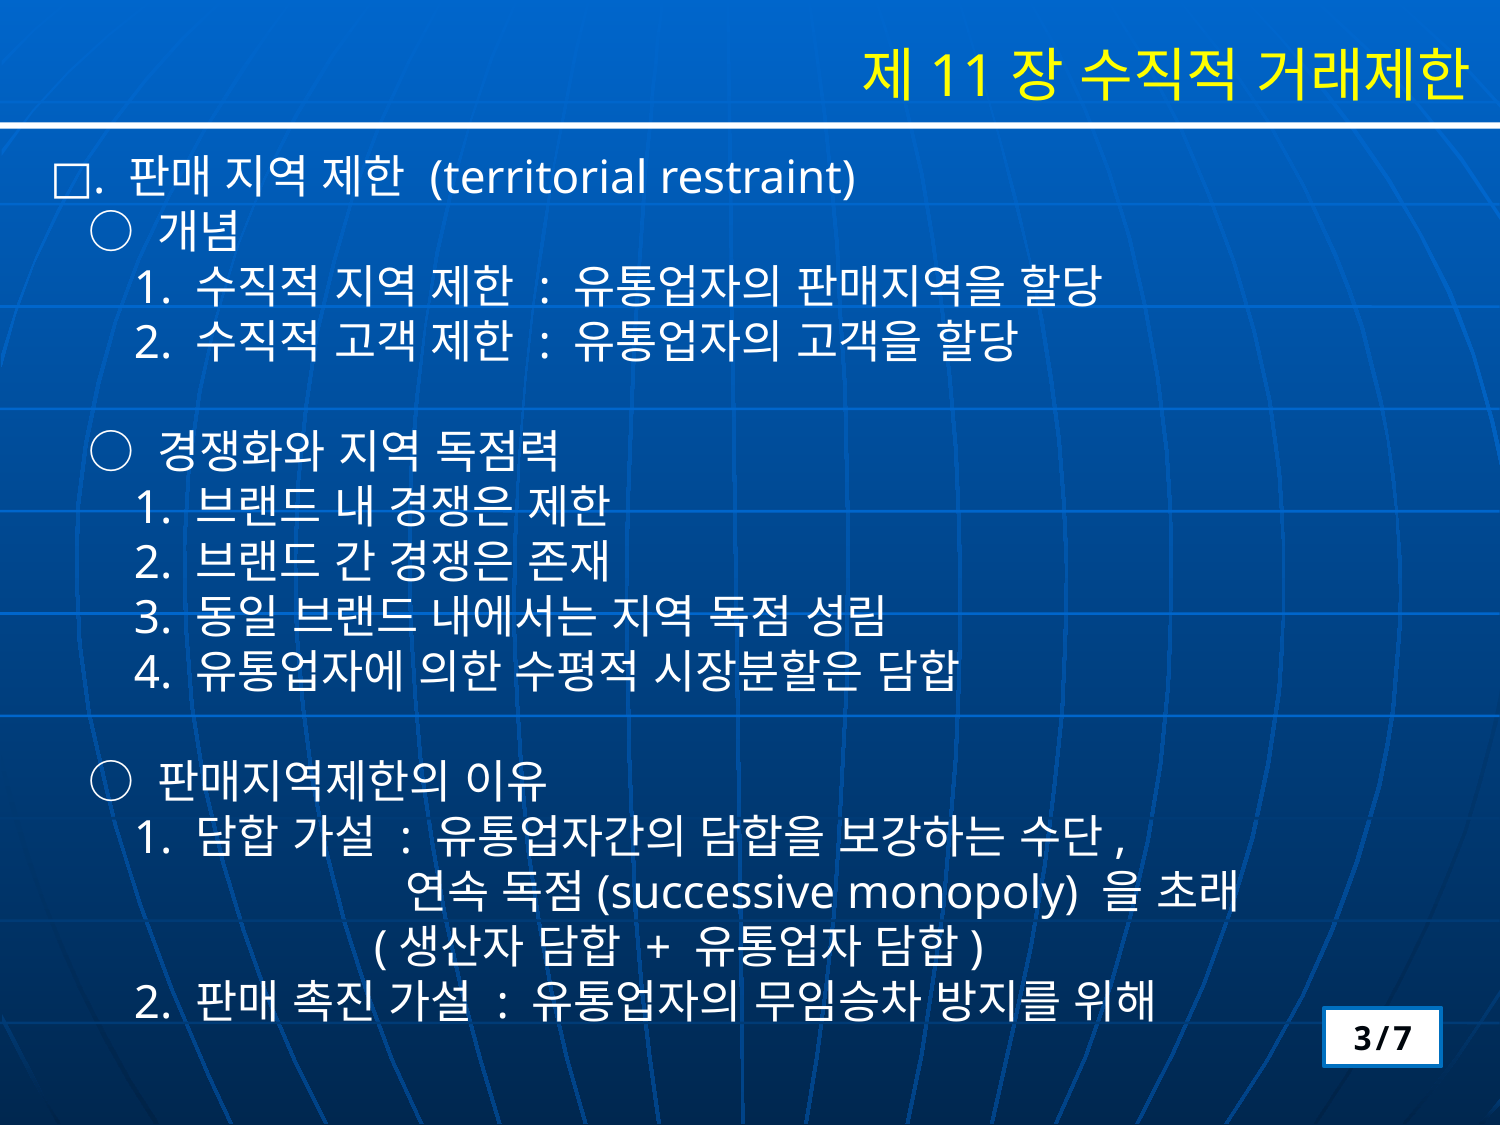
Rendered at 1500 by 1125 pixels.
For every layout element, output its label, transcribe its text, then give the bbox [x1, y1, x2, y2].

text_box 제11장 수직적 거래제한 [847, 31, 1486, 116]
text_box 3/7 [1322, 1006, 1443, 1068]
text_box □. 판매 지역 제한 (territorial restraint) ○ 개념 1. 수직적 지역 제한 : 유통업자의 판매지역을 할당 2. 수직적 고객 제한 : 유통업자의 고객을 할당 ○ 경쟁화와 지역 독점력 1. 브랜드 내 경쟁은 제한 2. 브랜드 간 경쟁은 존재 3. 동일 브랜드 내에서는 지역 독점 성림 4. 유통업자에 의한 수평적 시장분할은 담합 ○ 판매지역제한의 이유 1. 담합 가설 : 유통업자간의 담합을 보강하는 수단, 연속 독점(successive monopoly) 을 초래 (생산자 담합 + 유통업자 담합) 2. 판매 촉진 가설 : 유통업자의 무임승차 방지를 위해 [35, 140, 1442, 1035]
